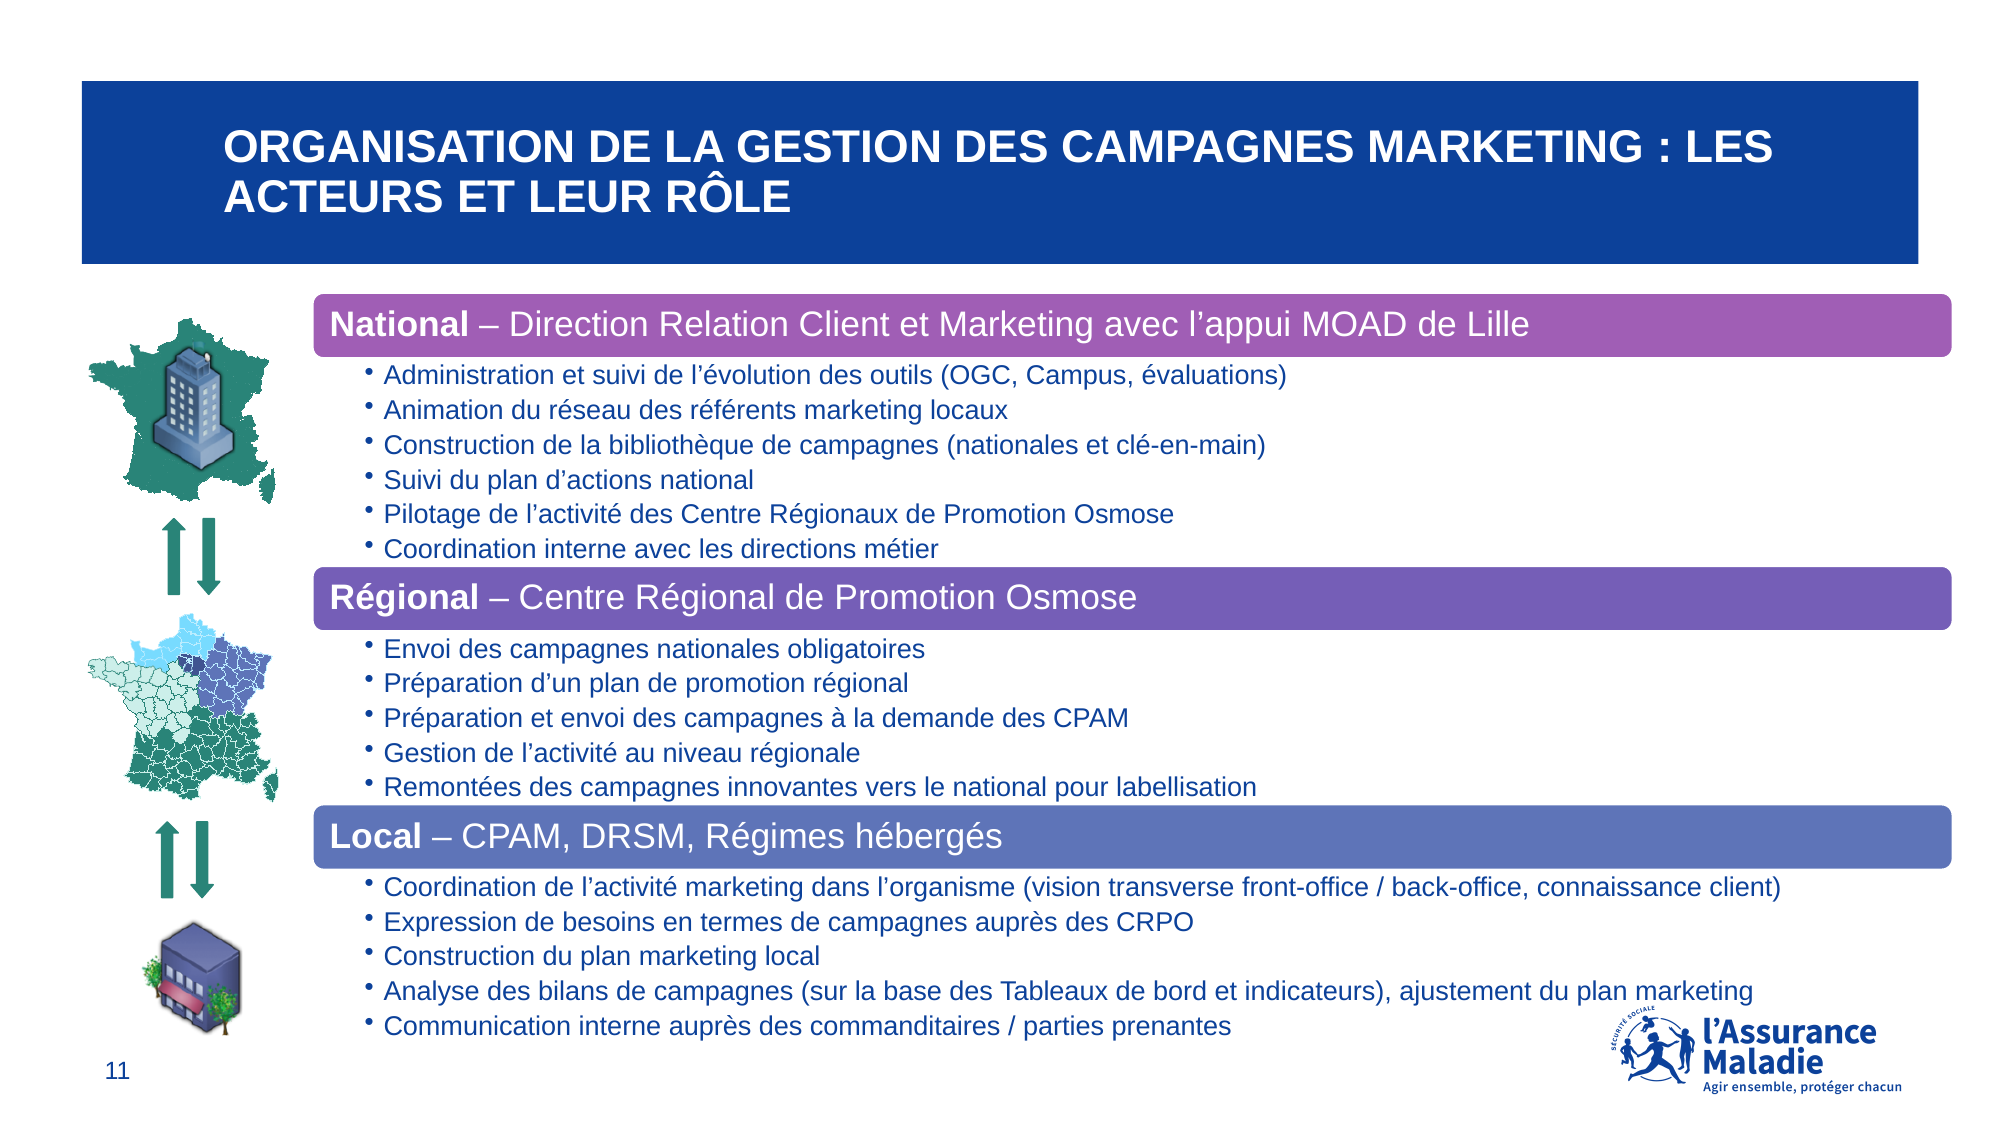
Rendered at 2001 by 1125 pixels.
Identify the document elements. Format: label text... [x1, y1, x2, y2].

title Organisation de la gestion des campagnes marketing : Les acteurs et leur rôle [81, 81, 1919, 265]
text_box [162, 518, 220, 595]
picture [1574, 1049, 1919, 1125]
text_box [156, 821, 214, 898]
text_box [87, 612, 279, 803]
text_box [88, 318, 276, 504]
picture [141, 918, 243, 1036]
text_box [312, 286, 1953, 1049]
